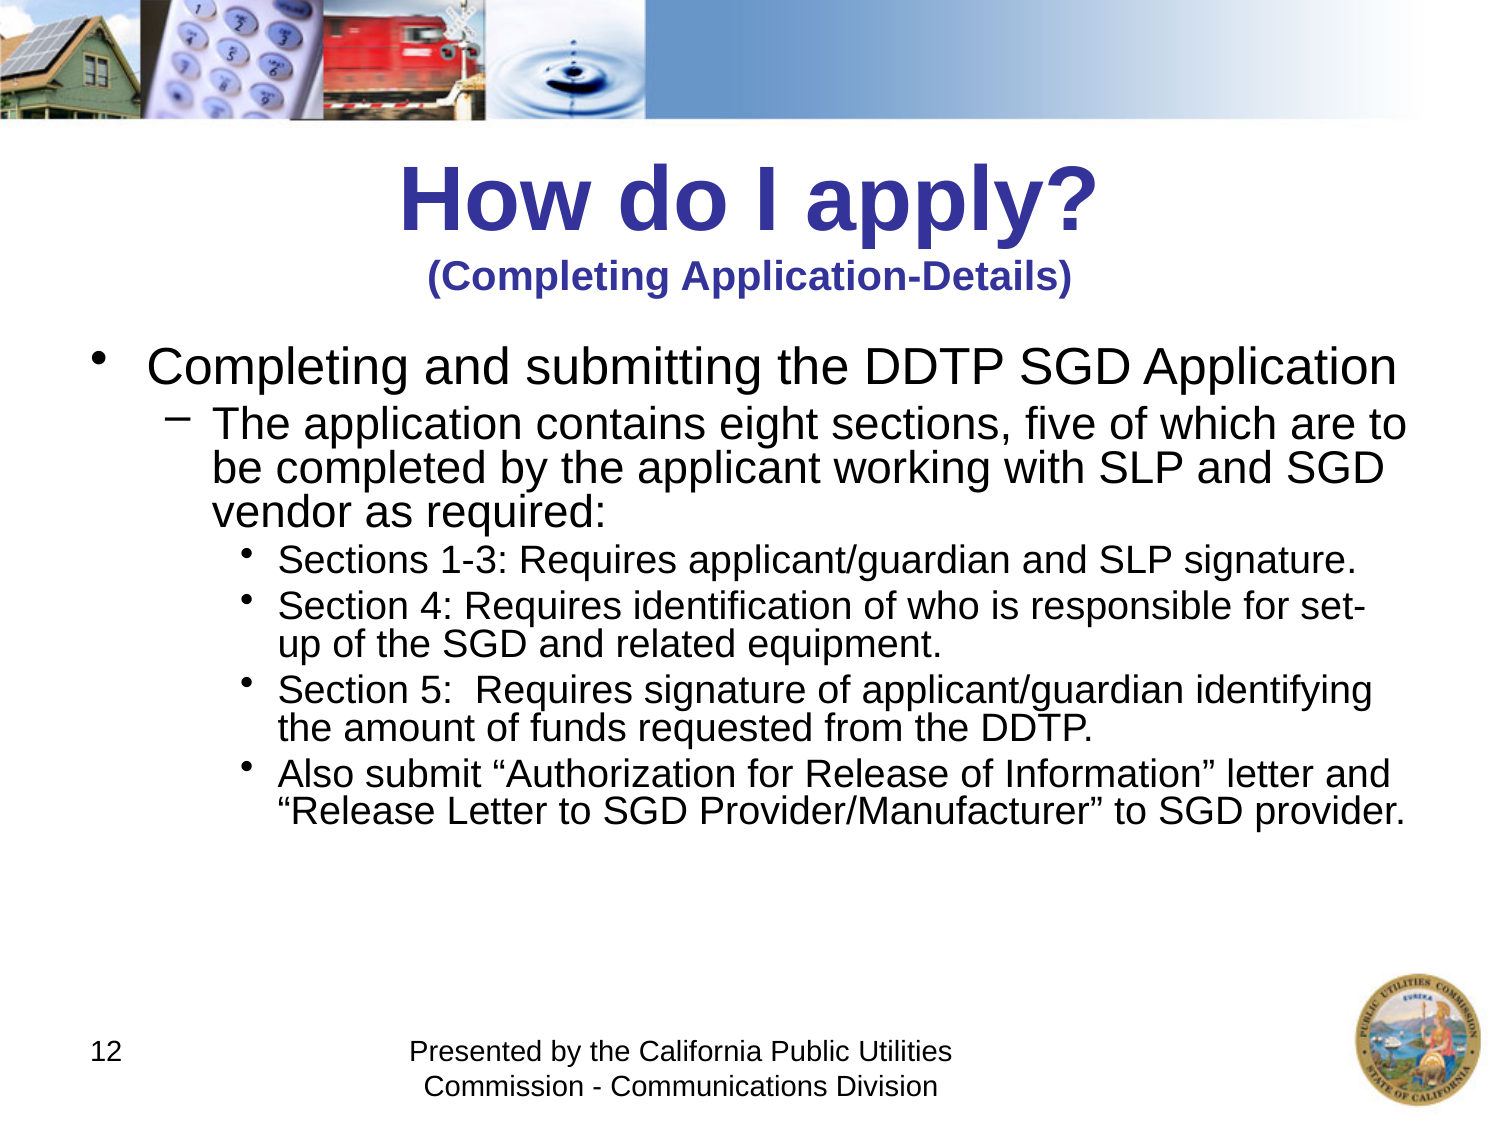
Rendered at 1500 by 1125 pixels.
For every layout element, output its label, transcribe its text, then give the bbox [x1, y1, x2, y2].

picture [0, 0, 1500, 1125]
slide_number 12 [75, 1024, 350, 1103]
footer Presented by the California Public Utilities Commission - Communications Division [362, 1024, 1000, 1103]
title How do I apply? (Completing Application-Details) [75, 137, 1425, 300]
list Completing and submitting the DDTP SGD Application The application contains eight sections, five of which are to be completed by the applicant working with SLP and SGD vendor as required: Sections 1-3: Requires applicant/guardian and SLP signature. Section 4: Requires identification of who is responsible for set-up of the SGD and related equipment. Section 5: Requires signature of applicant/guardian identifying the amount of funds requested from the DDTP. Also submit “Authorization for Release of Information” letter and “Release Letter to SGD Provider/Manufacturer” to SGD provider. [75, 337, 1425, 1005]
